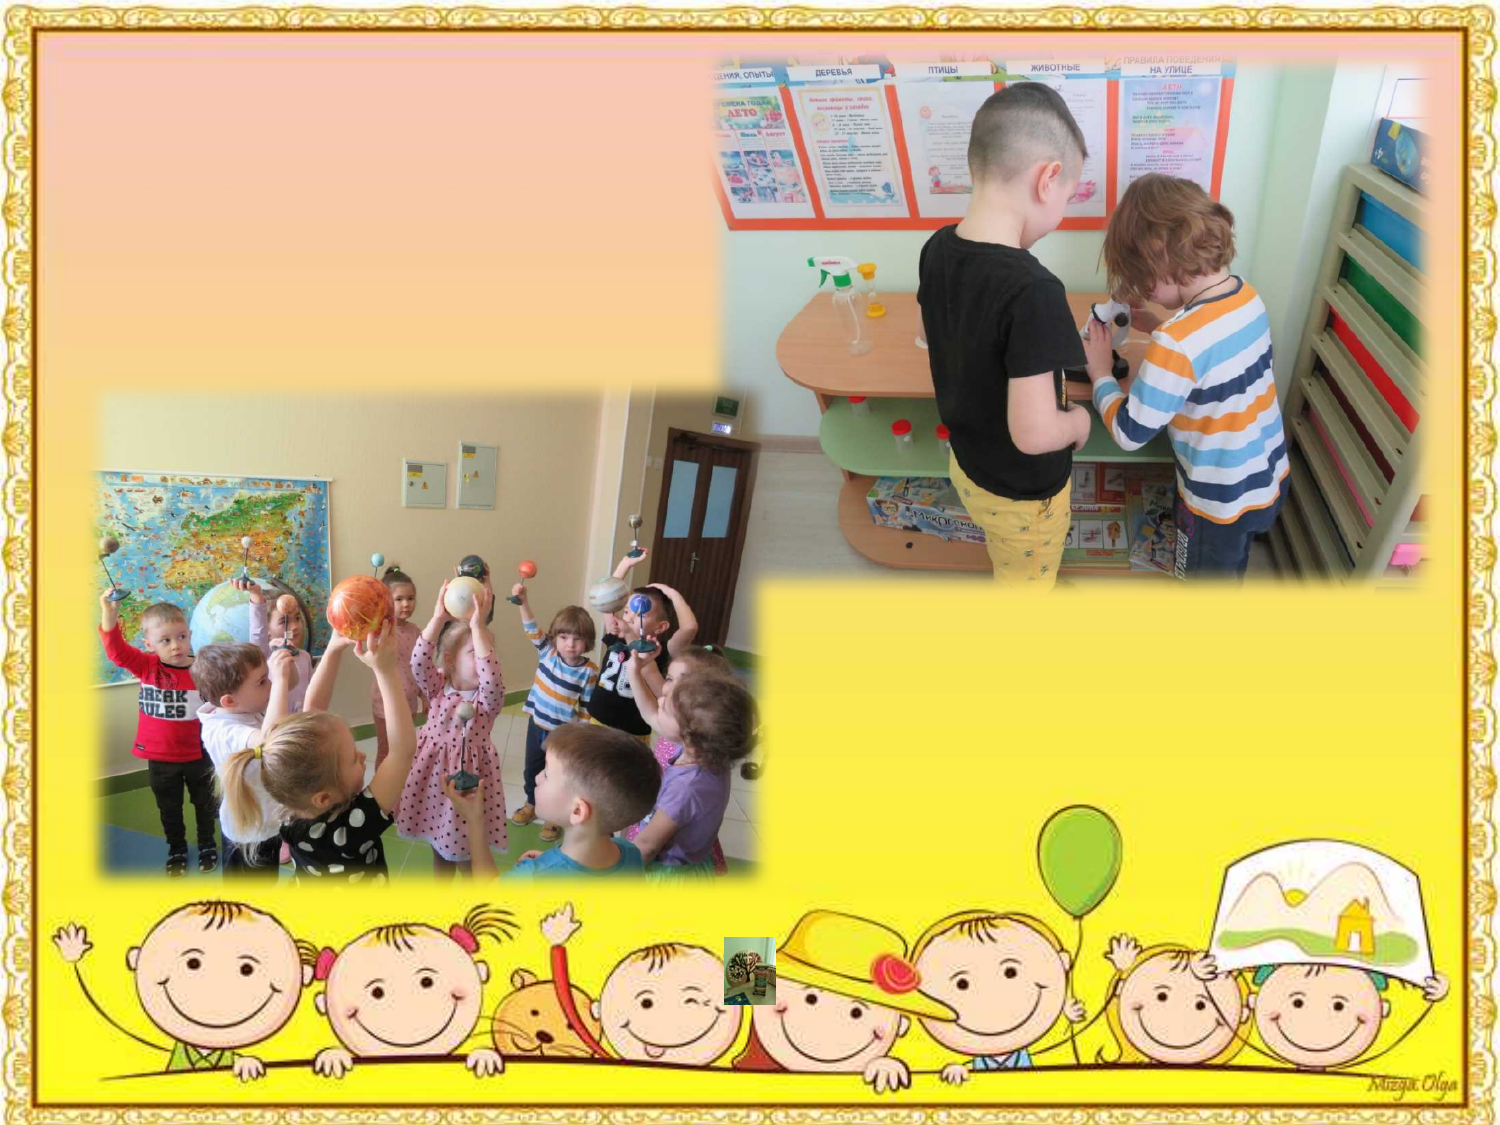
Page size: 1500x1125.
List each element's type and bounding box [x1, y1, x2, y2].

picture [0, 0, 1500, 1125]
list [724, 937, 776, 1006]
